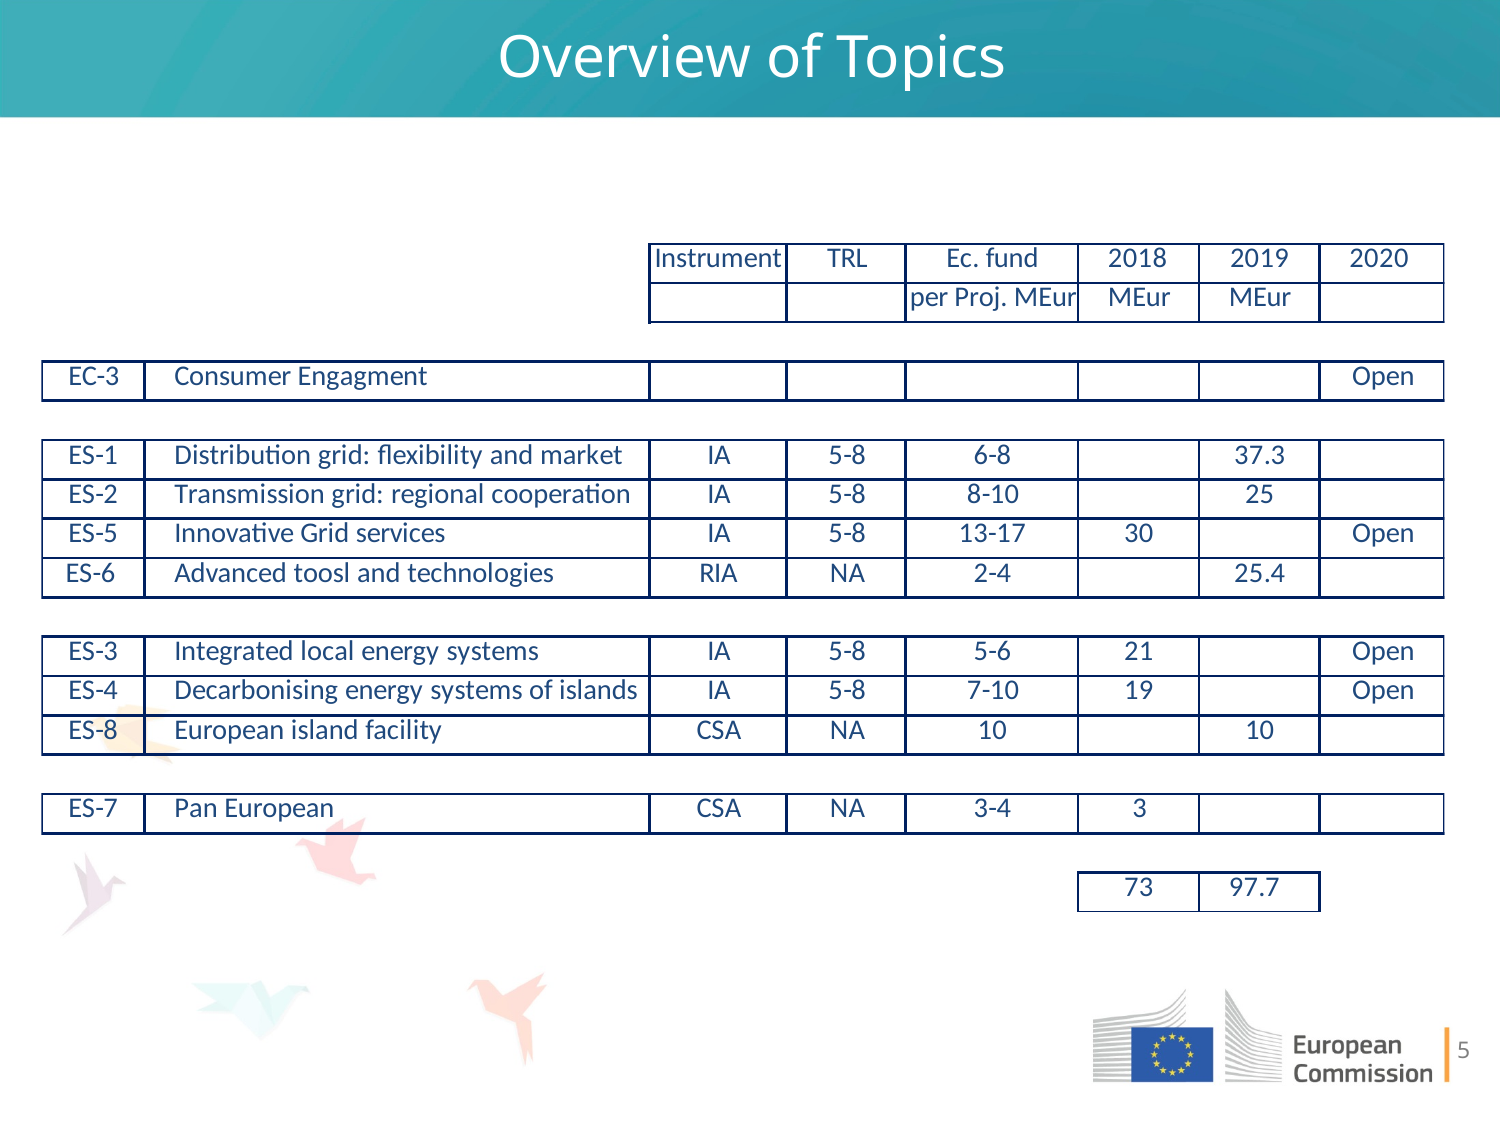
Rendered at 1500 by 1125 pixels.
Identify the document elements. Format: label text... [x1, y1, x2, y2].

title Overview of Topics [78, 7, 1426, 103]
picture [0, 0, 1500, 1124]
